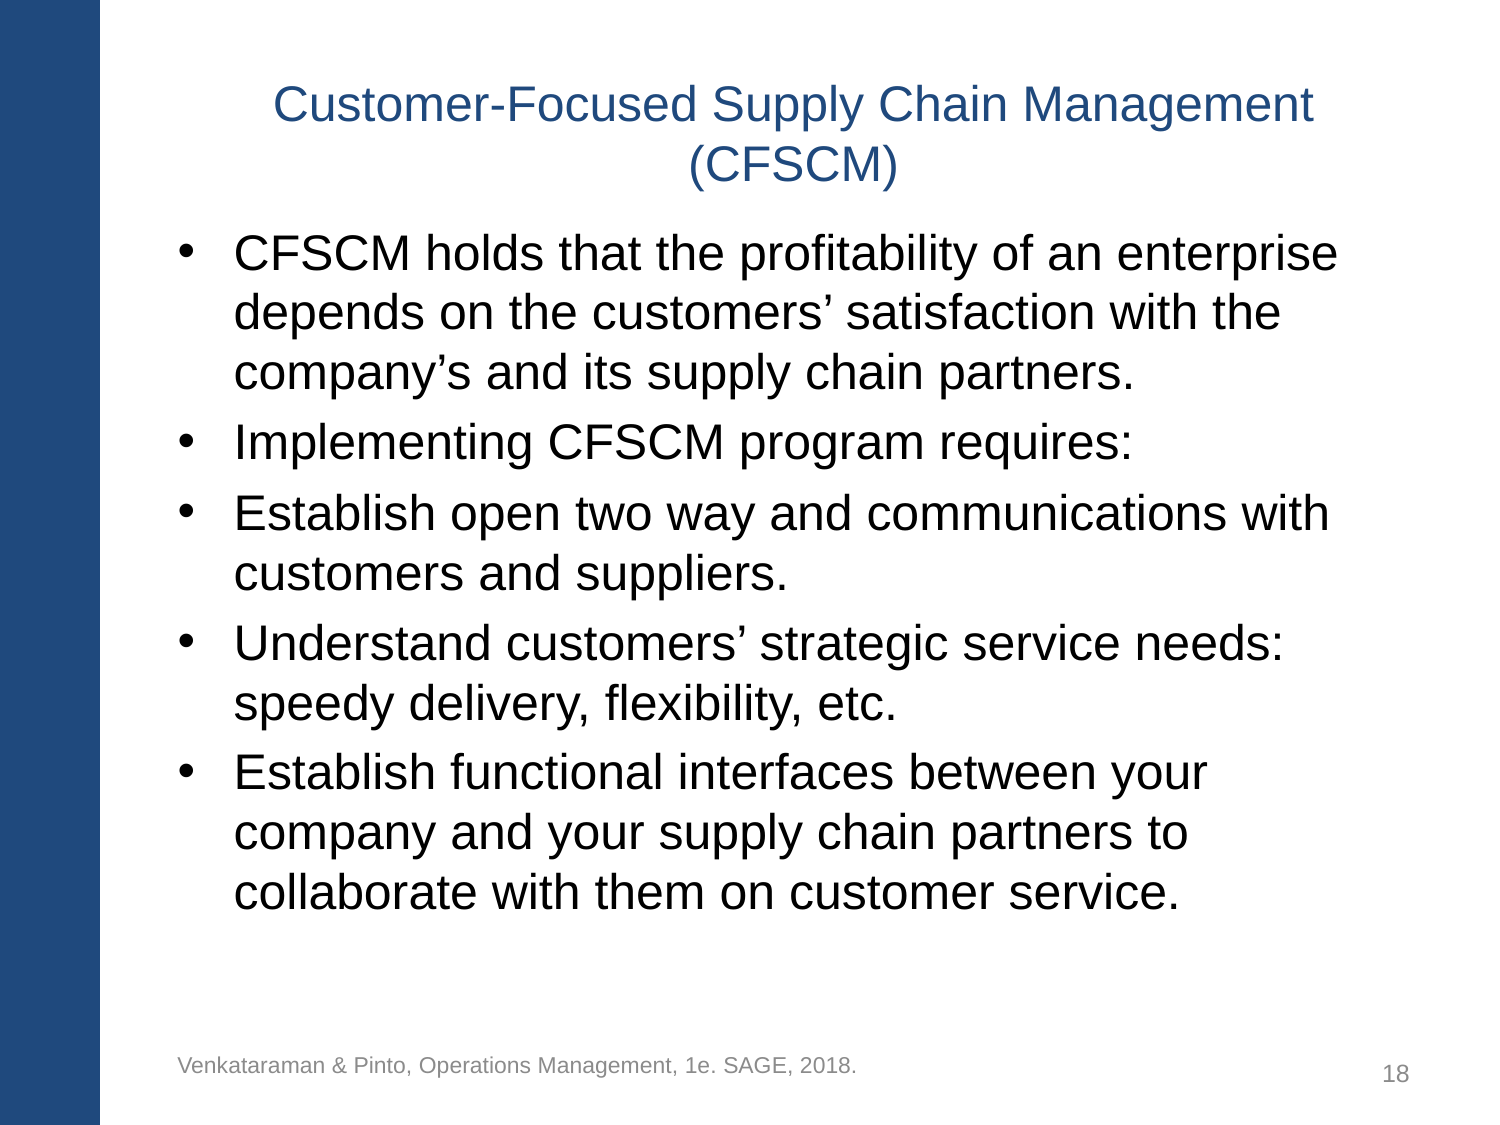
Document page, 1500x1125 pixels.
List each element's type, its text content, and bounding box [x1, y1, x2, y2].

slide_number 18 [1350, 1042, 1425, 1103]
title Customer-Focused Supply Chain Management (CFSCM) [162, 37, 1425, 212]
footer Venkataraman & Pinto, Operations Management, 1e. SAGE, 2018. [162, 1042, 1313, 1103]
list CFSCM holds that the profitability of an enterprise depends on the customers’ satisfaction with the company’s and its supply chain partners. Implementing CFSCM program requires: Establish open two way and communications with customers and suppliers. Understand customers’ strategic service needs: speedy delivery, flexibility, etc. Establish functional interfaces between your company and your supply chain partners to collaborate with them on customer service. [162, 212, 1425, 1013]
